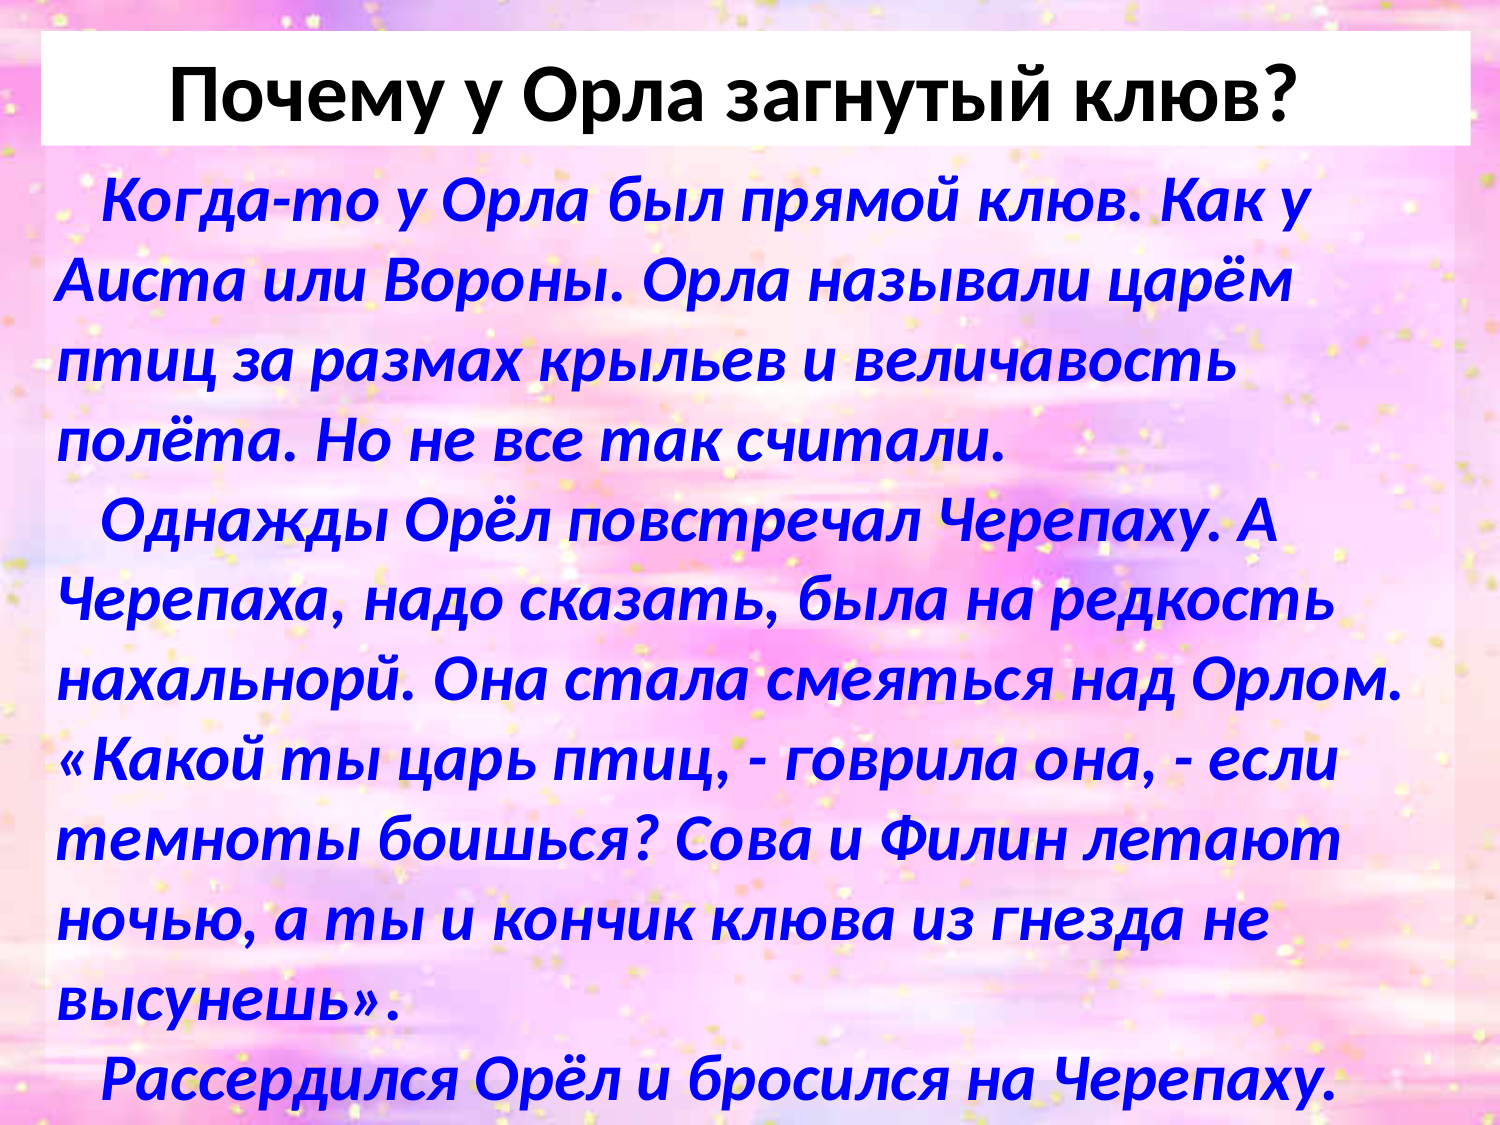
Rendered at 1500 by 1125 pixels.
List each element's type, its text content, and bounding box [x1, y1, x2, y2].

text_box Почему у Орла загнутый клюв? [41, 31, 1471, 146]
text_box Когда-то у Орла был прямой клюв. Как у Аиста или Вороны. Орла называли царём птиц за размах крыльев и величавость полёта. Но не все так считали. Однажды Орёл повстречал Черепаху. А Черепаха, надо сказать, была на редкость нахальнорй. Она стала смеяться над Орлом. «Какой ты царь птиц, - говрила она, - если темноты боишься? Сова и Филин летают ночью, а ты и кончик клюва из гнезда не высунешь». Рассердился Орёл и бросился на Черепаху. [41, 147, 1471, 1122]
picture [0, 0, 1500, 1125]
